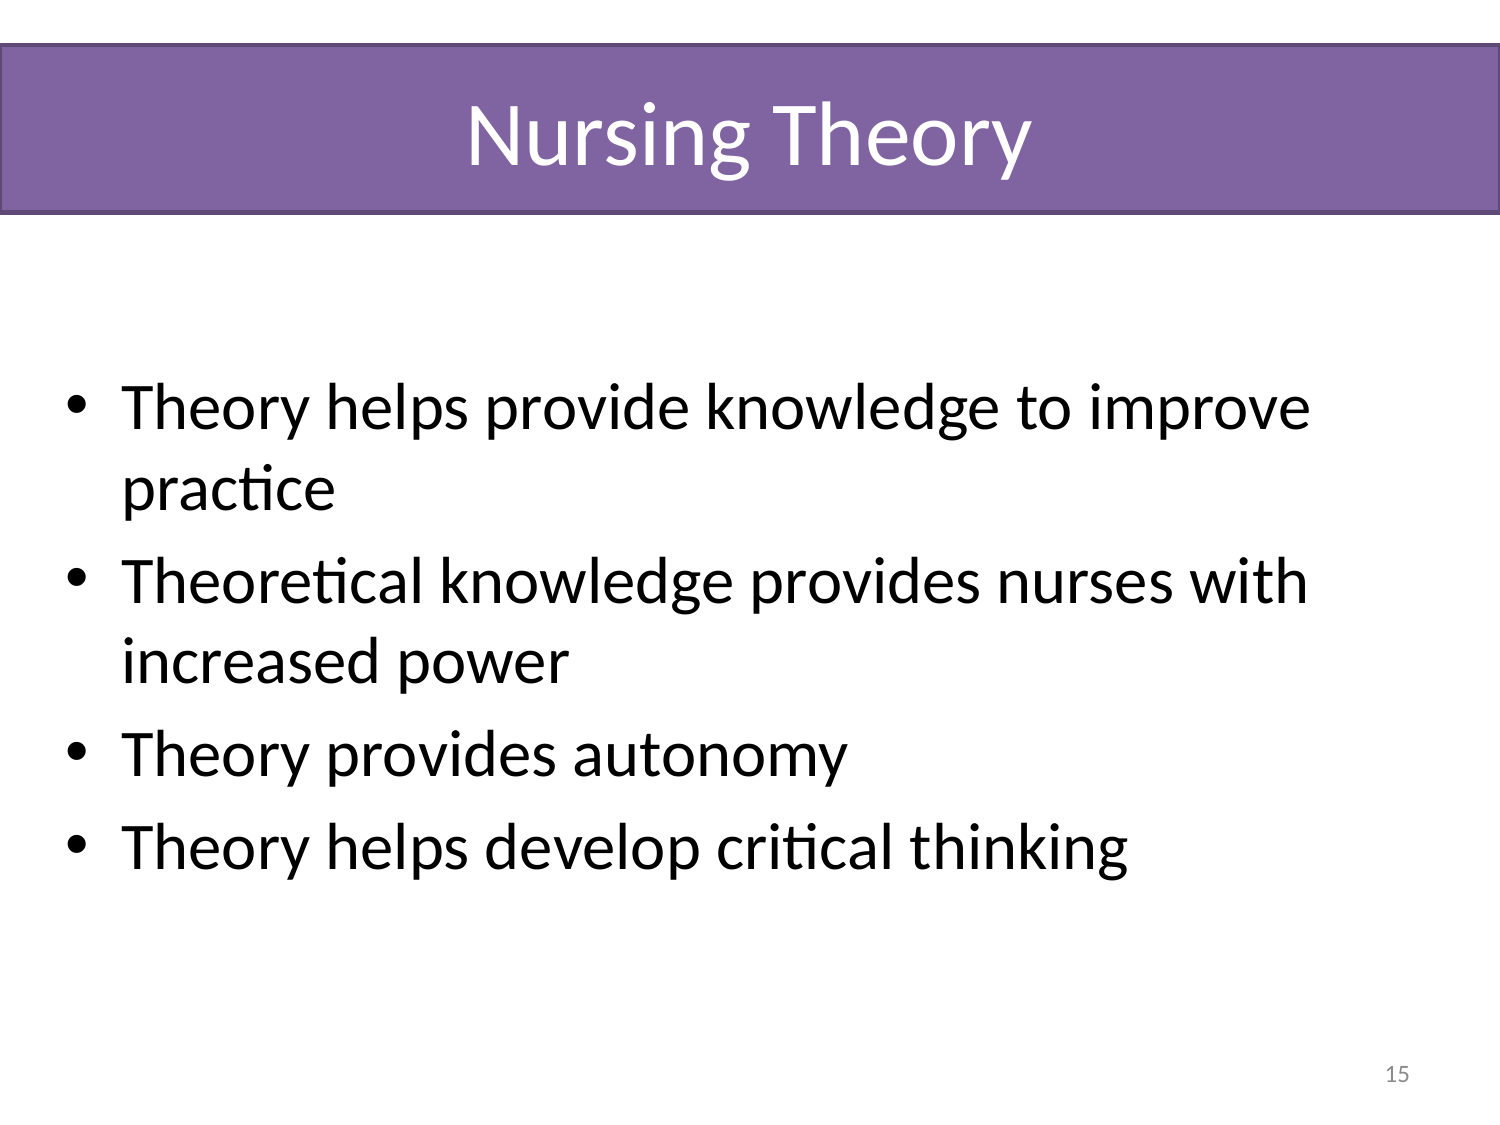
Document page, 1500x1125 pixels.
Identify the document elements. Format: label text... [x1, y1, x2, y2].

title Nursing Theory [0, 43, 1500, 215]
list Theory helps provide knowledge to improve practice Theoretical knowledge provides nurses with increased power Theory provides autonomy Theory helps develop critical thinking [50, 262, 1425, 1005]
slide_number 15 [1074, 1042, 1425, 1103]
